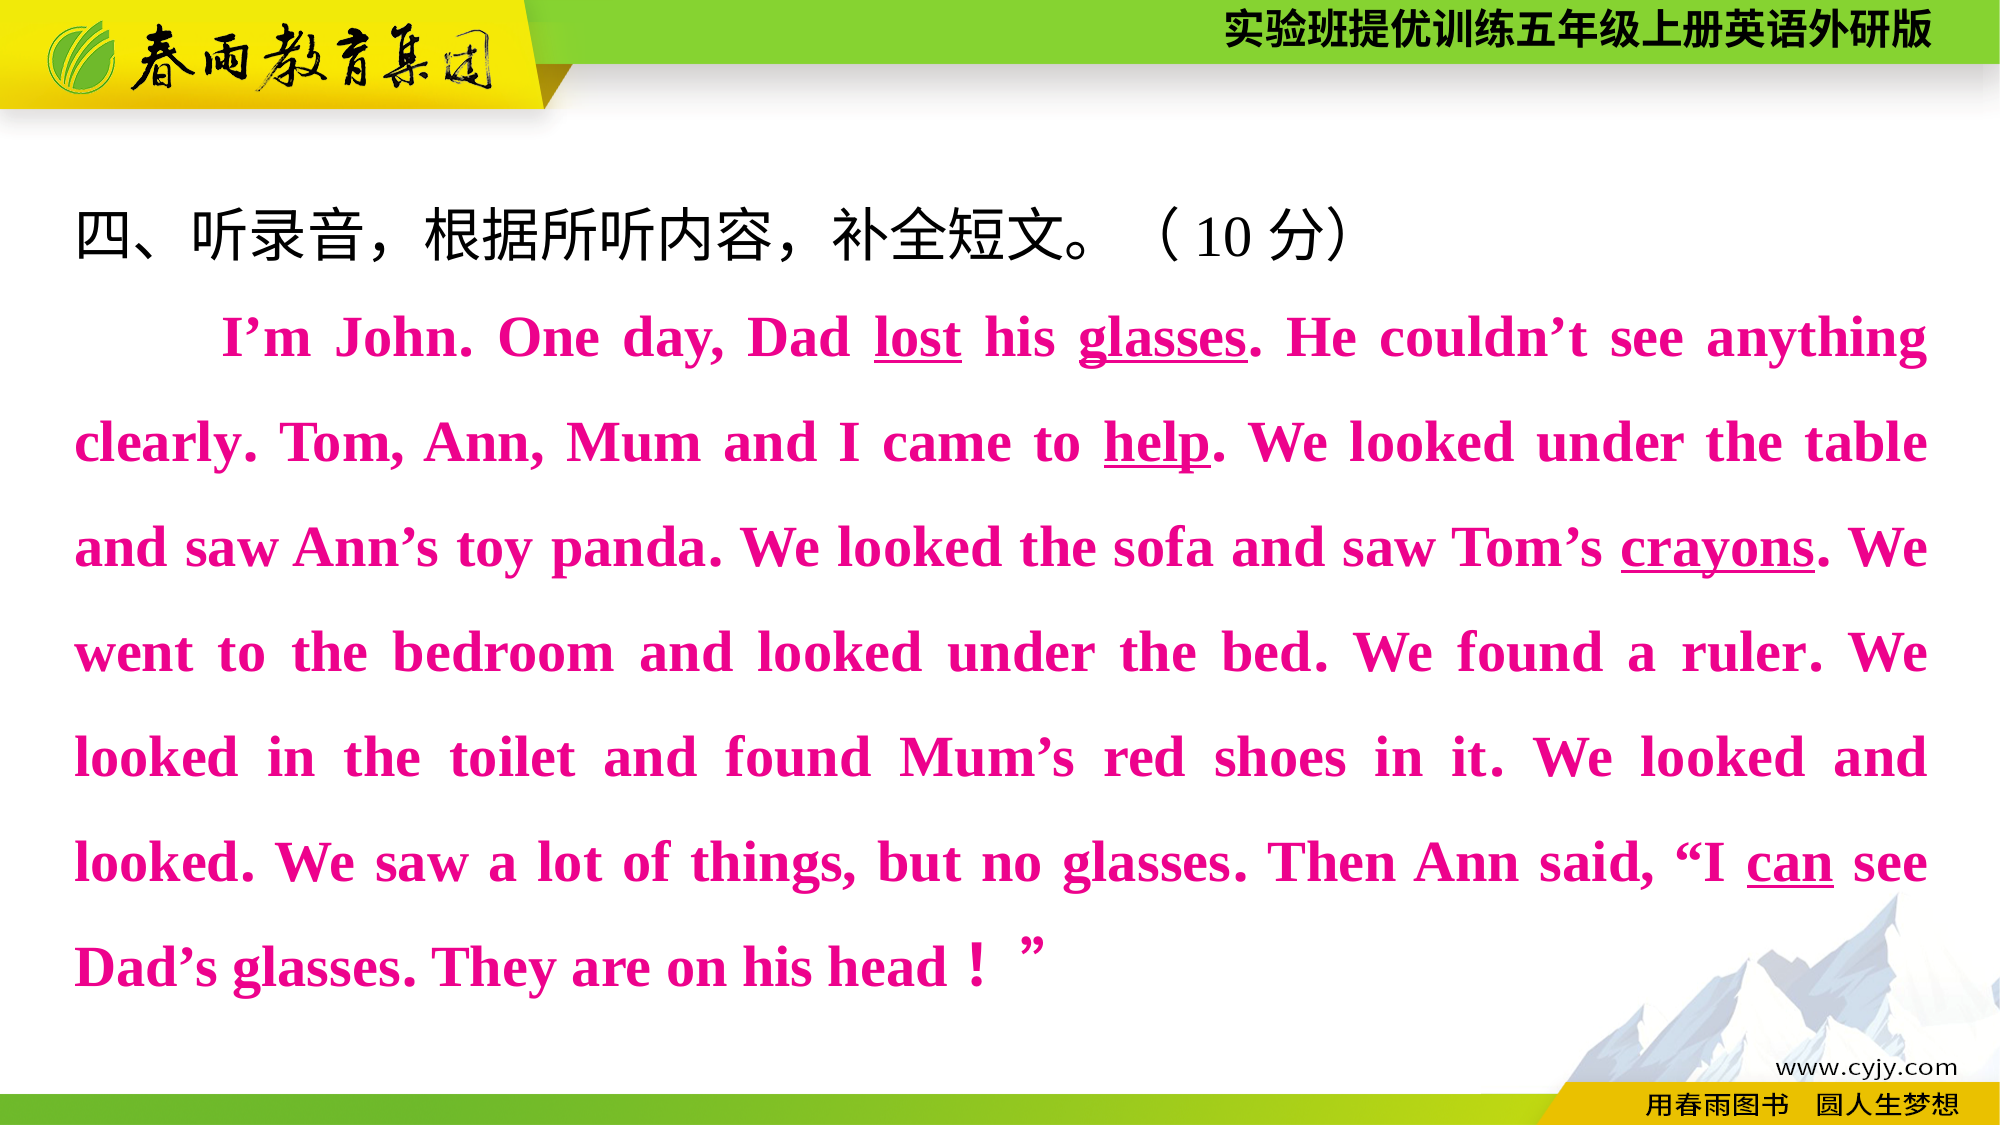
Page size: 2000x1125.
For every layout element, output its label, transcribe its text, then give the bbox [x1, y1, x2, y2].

text_box I’m John. One day, Dad lost his glasses. He couldn’t see anything clearly. Tom, Ann, Mum and I came to help. We looked under the table and saw Ann’s toy panda. We looked the sofa and saw Tom’s crayons. We went to the bedroom and looked under the bed. We found a ruler. We looked in the toilet and found Mum’s red shoes in it. We looked and looked. We saw a lot of things, but no glasses. Then Ann said, “I can see Dad’s glasses. They are on his head！” [59, 255, 1944, 1006]
list 四、听录音，根据所听内容，补全短文。（10分） [59, 155, 1944, 255]
picture [0, 0, 2000, 1125]
